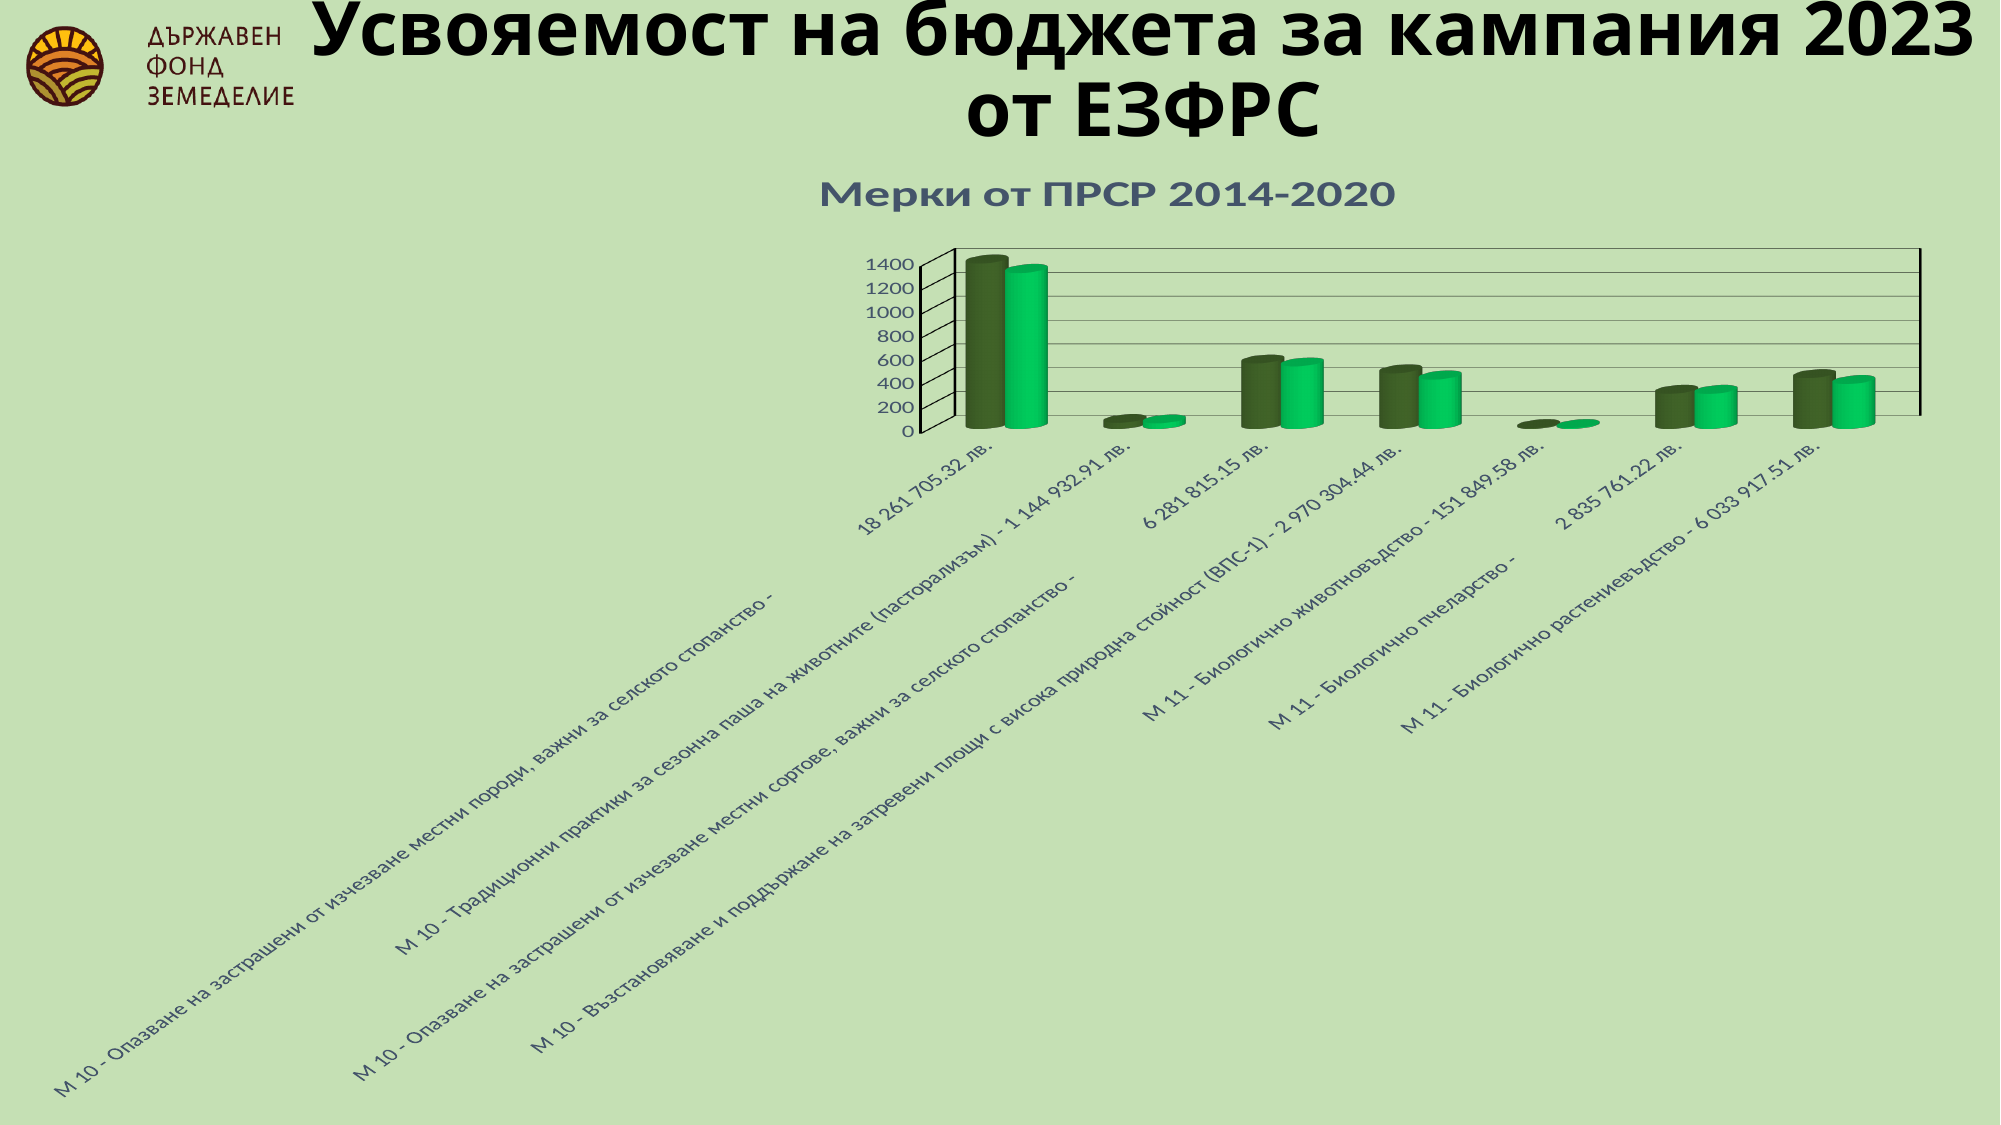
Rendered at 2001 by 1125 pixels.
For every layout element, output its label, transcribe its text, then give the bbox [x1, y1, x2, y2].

chart [24, 157, 1973, 1102]
picture [0, 0, 319, 133]
title Усвояемост на бюджета за кампания 2023 от ЕЗФРС [287, 5, 2000, 139]
